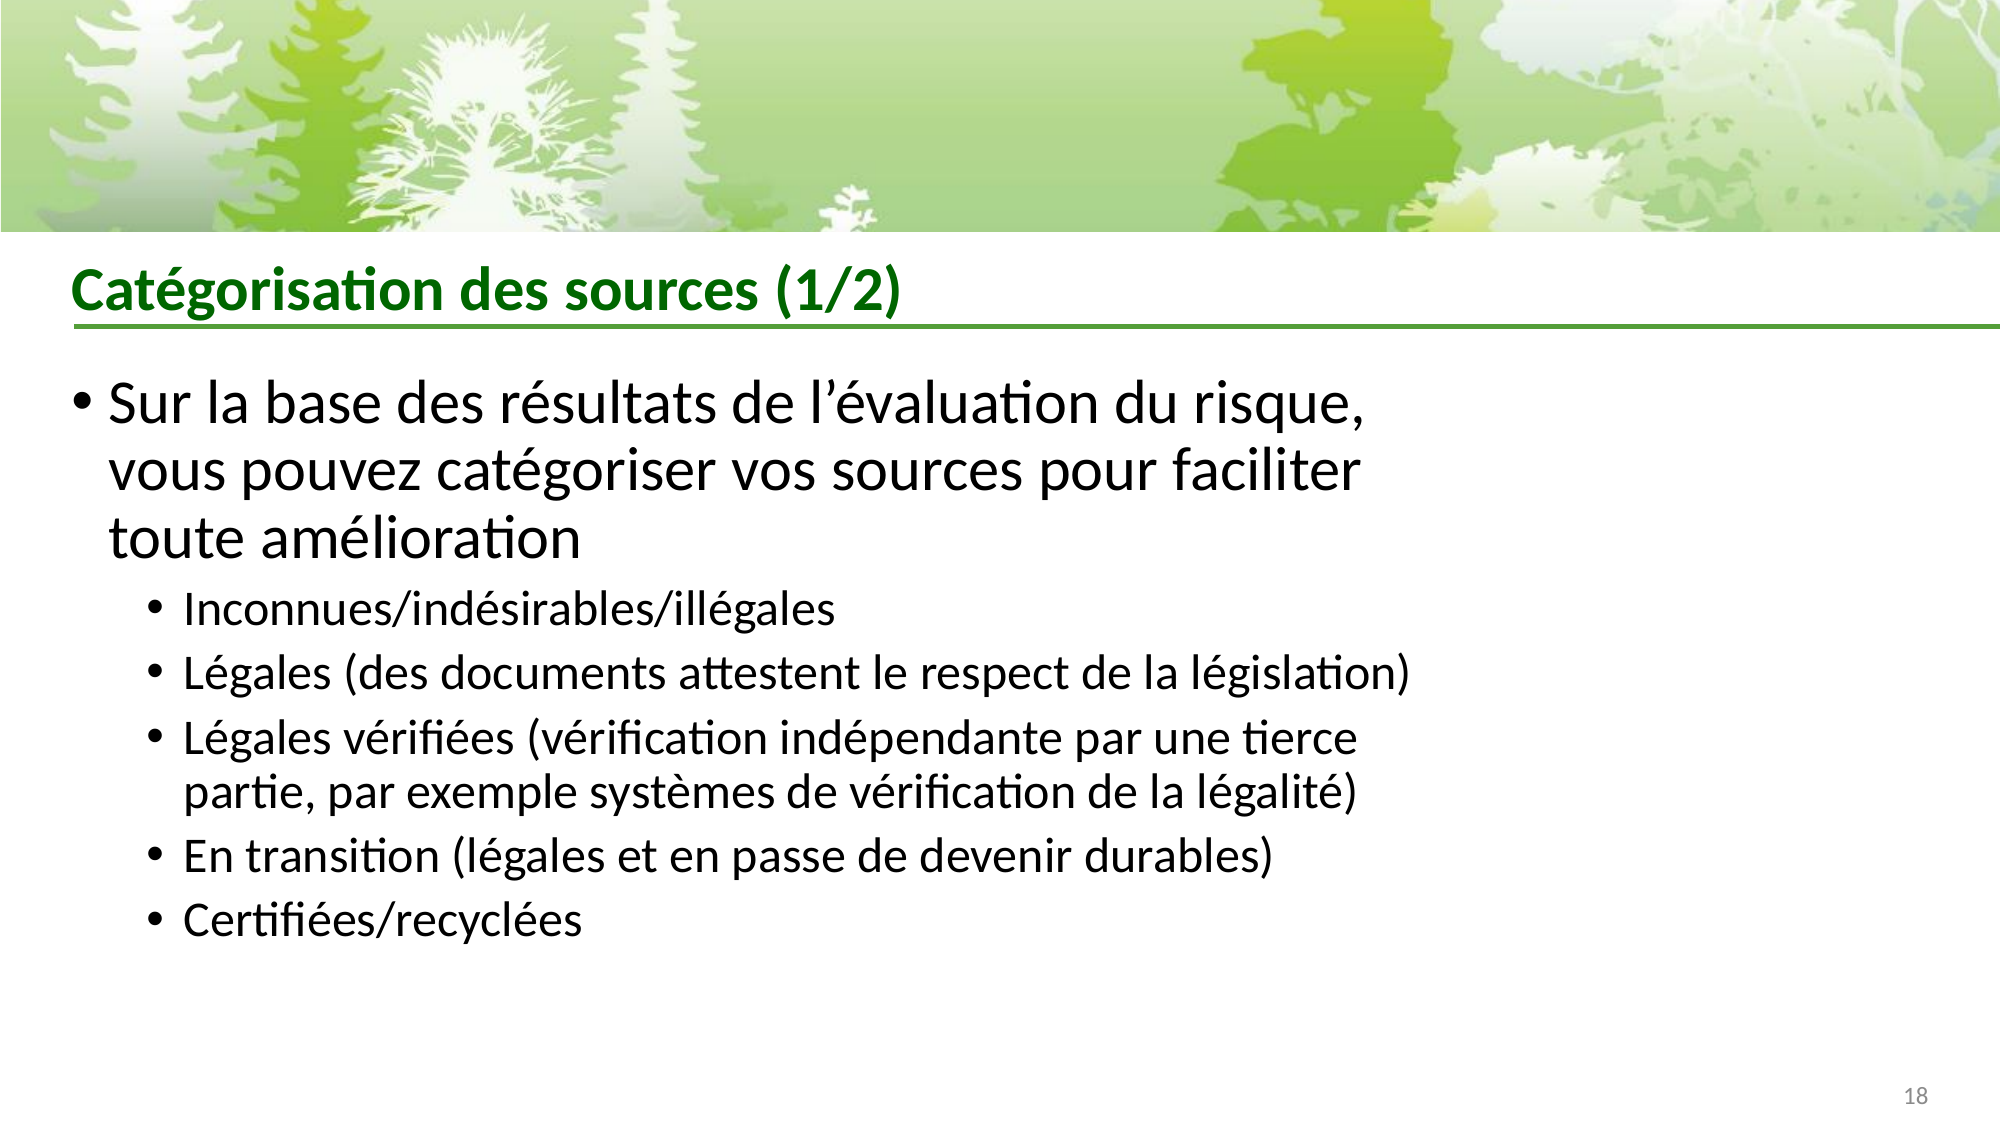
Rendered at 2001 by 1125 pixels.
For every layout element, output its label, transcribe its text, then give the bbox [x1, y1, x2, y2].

picture [0, 0, 2000, 232]
list Sur la base des résultats de l’évaluation du risque, vous pouvez catégoriser vos sources pour faciliter toute amélioration Inconnues/indésirables/illégales Légales (des documents attestent le respect de la législation) Légales vérifiées (vérification indépendante par une tierce partie, par exemple systèmes de vérification de la légalité) En transition (légales et en passe de devenir durables) Certifiées/recyclées [56, 362, 1452, 1125]
title Catégorisation des sources (1/2) [56, 181, 1782, 399]
slide_number 18 [1493, 1065, 1944, 1125]
